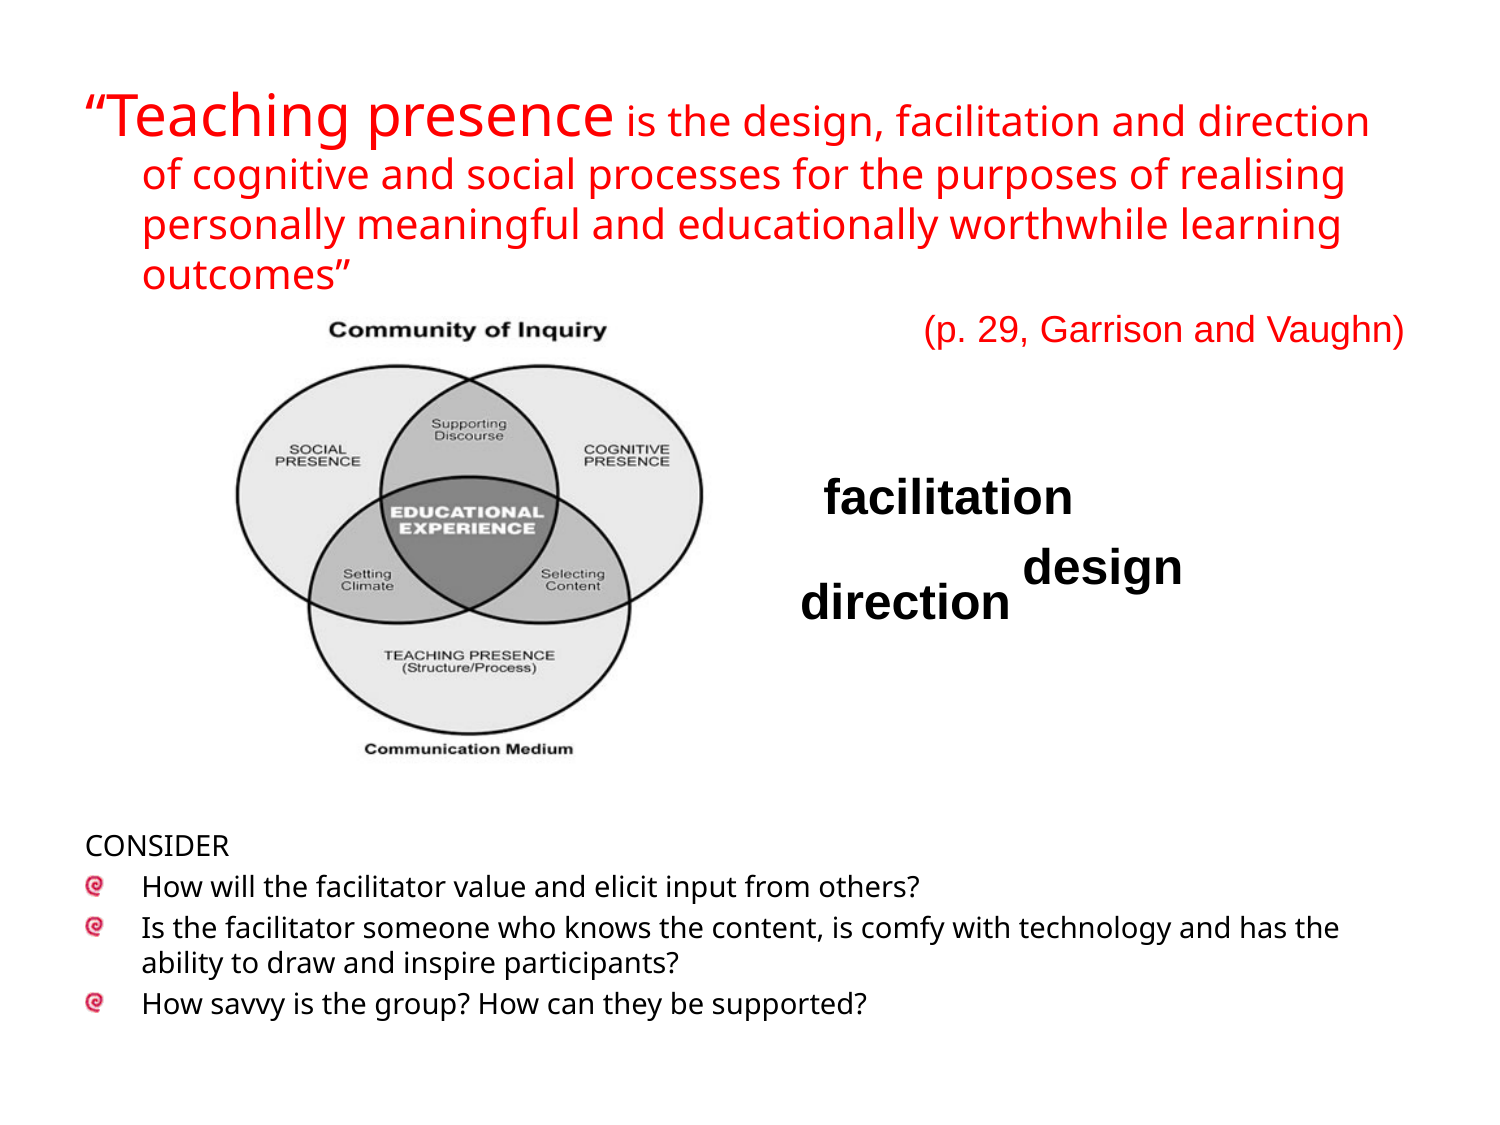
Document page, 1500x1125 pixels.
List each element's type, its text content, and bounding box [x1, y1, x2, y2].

text_box facilitation [808, 456, 1288, 532]
list “Teaching presence is the design, facilitation and direction of cognitive and social processes for the purposes of realising personally meaningful and educationally worthwhile learning outcomes” (p. 29, Garrison and Vaughn) [70, 70, 1421, 294]
text_box CONSIDER How will the facilitator value and elicit input from others? Is the facilitator someone who knows the content, is comfy with technology and has the ability to draw and inspire participants? How savvy is the group? How can they be supported? [70, 820, 1421, 1043]
picture [85, 992, 105, 1013]
text_box direction [785, 562, 1032, 638]
picture [222, 316, 715, 766]
picture [85, 916, 105, 937]
picture [85, 875, 105, 897]
text_box design [1007, 527, 1254, 603]
